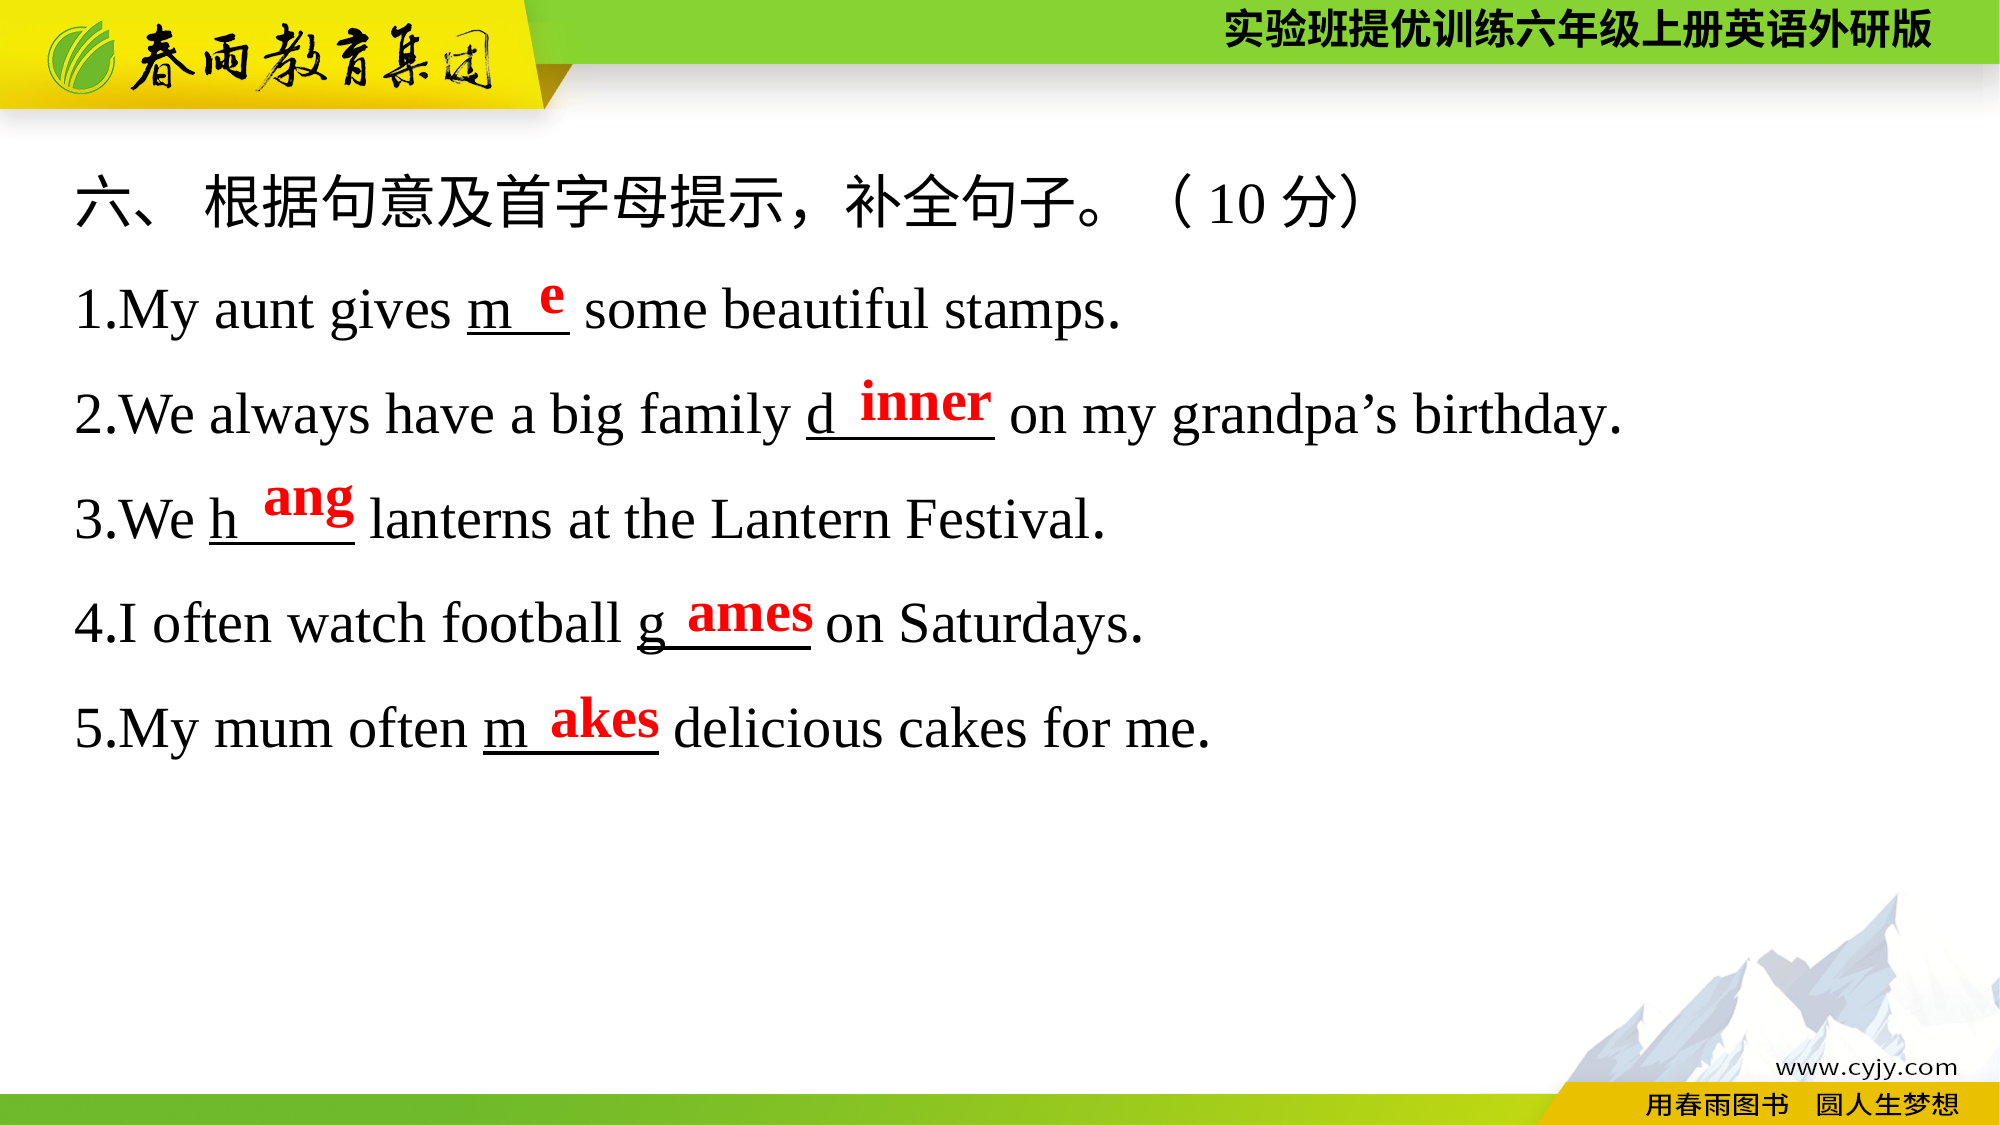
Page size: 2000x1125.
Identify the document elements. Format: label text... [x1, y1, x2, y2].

text_box akes [535, 671, 676, 757]
picture [0, 0, 2000, 1125]
text_box inner [845, 354, 1008, 440]
list 六、 根据句意及首字母提示，补全句子。（10分） 1.My aunt gives m some beautiful stamps. 2.We always have a big family d on my grandpa’s birthday. 3.We h lanterns at the Lantern Festival. 4.I often watch football g on Saturdays. 5.My mum often m delicious cakes for me. [59, 122, 1944, 774]
text_box ang [248, 449, 370, 535]
text_box e [524, 247, 581, 333]
text_box ames [672, 565, 829, 651]
